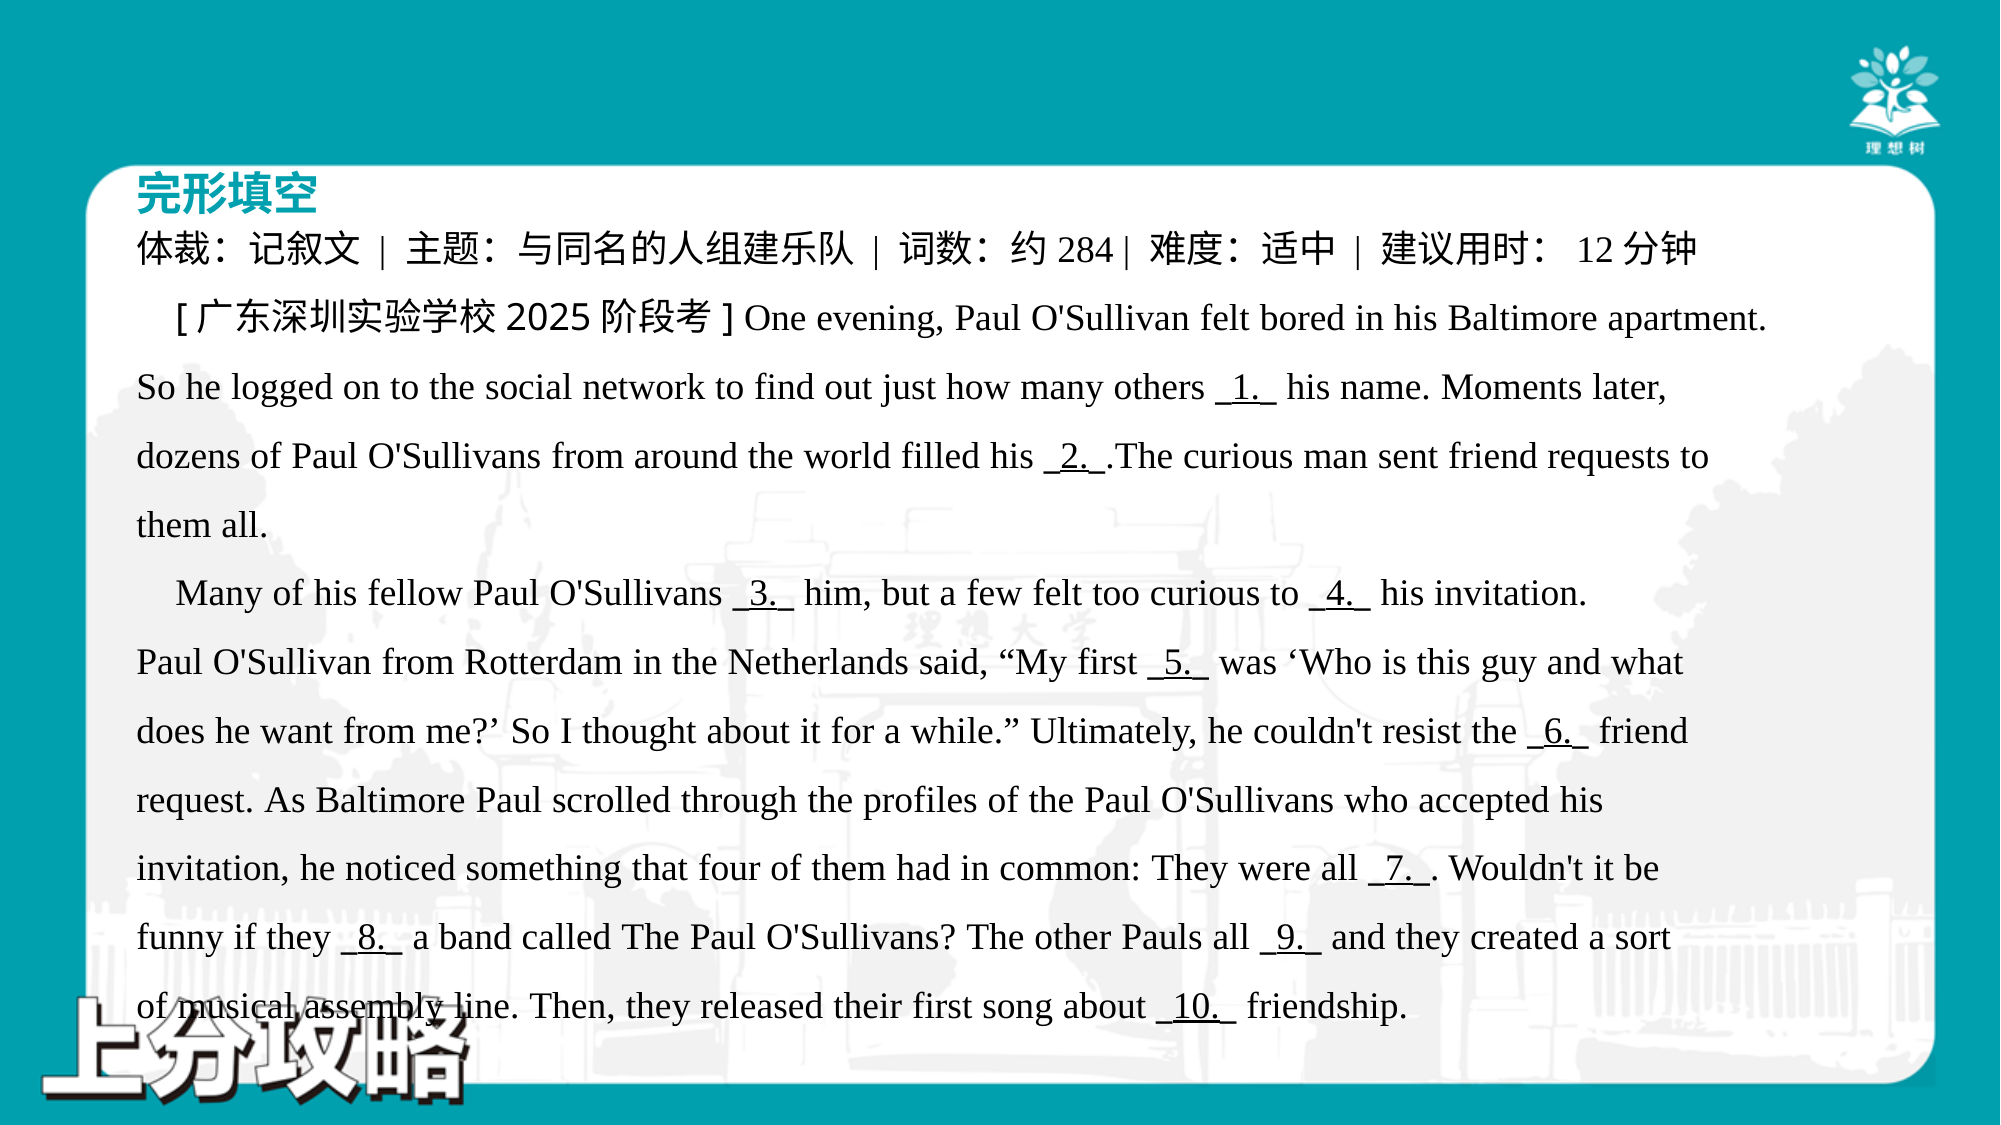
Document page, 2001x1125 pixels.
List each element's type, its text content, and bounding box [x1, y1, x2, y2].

text_box 体裁：记叙文 | 主题：与同名的人组建乐队 | 词数：约284 | 难度：适中 | 建议用时：12分钟 [广东深圳实验学校2025阶段考] One evening, Paul O'Sullivan felt bored in his Baltimore apartment. So he logged on to the social network to find out just how many others _1._ his name. Moments later, dozens of Paul O'Sullivans from around the world filled his _2._.The curious man sent friend requests to them all. Many of his fellow Paul O'Sullivans _3._ him, but a few felt too curious to _4._ his invitation. Paul O'Sullivan from Rotterdam in the Netherlands said, “My first _5._ was ‘Who is this guy and what does he want from me?’ So I thought about it for a while.” Ultimately, he couldn't resist the _6._ friend request. As Baltimore Paul scrolled through the profiles of the Paul O'Sullivans who accepted his invitation, he noticed something that four of them had in common: They were all _7._. Wouldn't it be funny if they _8._ a band called The Paul O'Sullivans? The other Pauls all _9._ and they created a sort of musical assembly line. Then, they released their first song about _10._ friendship. [136, 200, 1865, 958]
text_box 完形填空 [136, 164, 1865, 200]
picture [0, 0, 2000, 1125]
